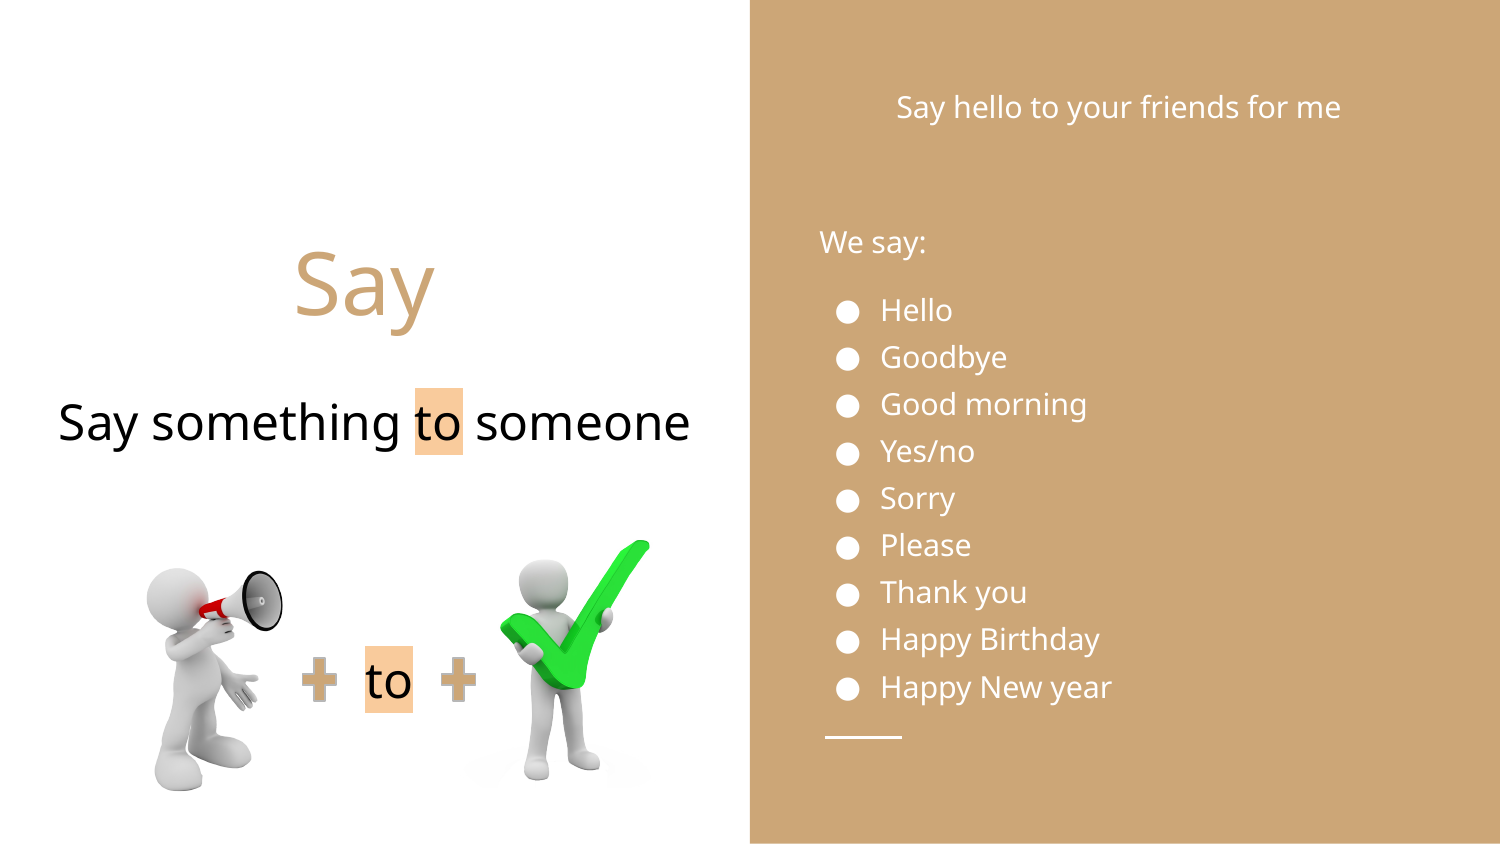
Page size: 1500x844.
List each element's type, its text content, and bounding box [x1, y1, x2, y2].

list Say hello to your friends for me We say: Hello Goodbye Good morning Yes/no Sorry Please Thank you Happy Birthday Happy New year [804, 62, 1434, 725]
picture [435, 536, 687, 788]
picture [85, 566, 312, 793]
title Say [43, 63, 708, 357]
subtitle Say something to someone [43, 372, 708, 471]
text_box [316, 658, 337, 702]
subtitle to [342, 630, 430, 729]
